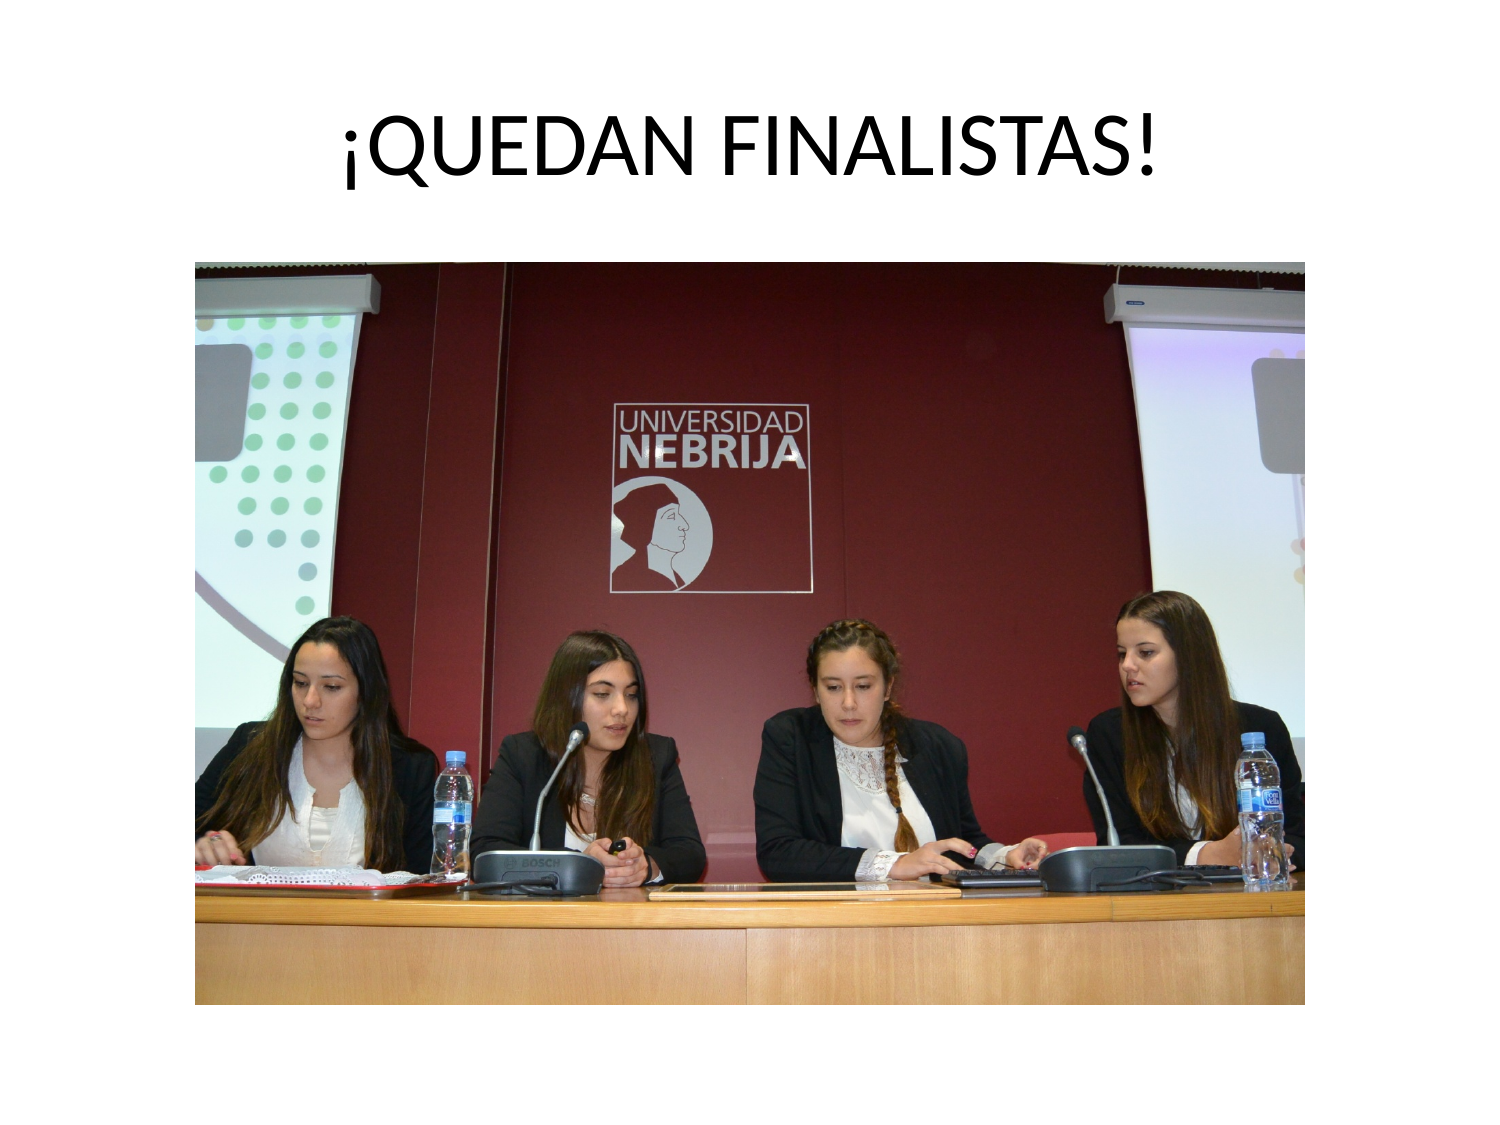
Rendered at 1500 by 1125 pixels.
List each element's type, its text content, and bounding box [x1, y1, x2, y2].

title ¡QUEDAN FINALISTAS! [75, 45, 1425, 233]
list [195, 262, 1305, 1006]
